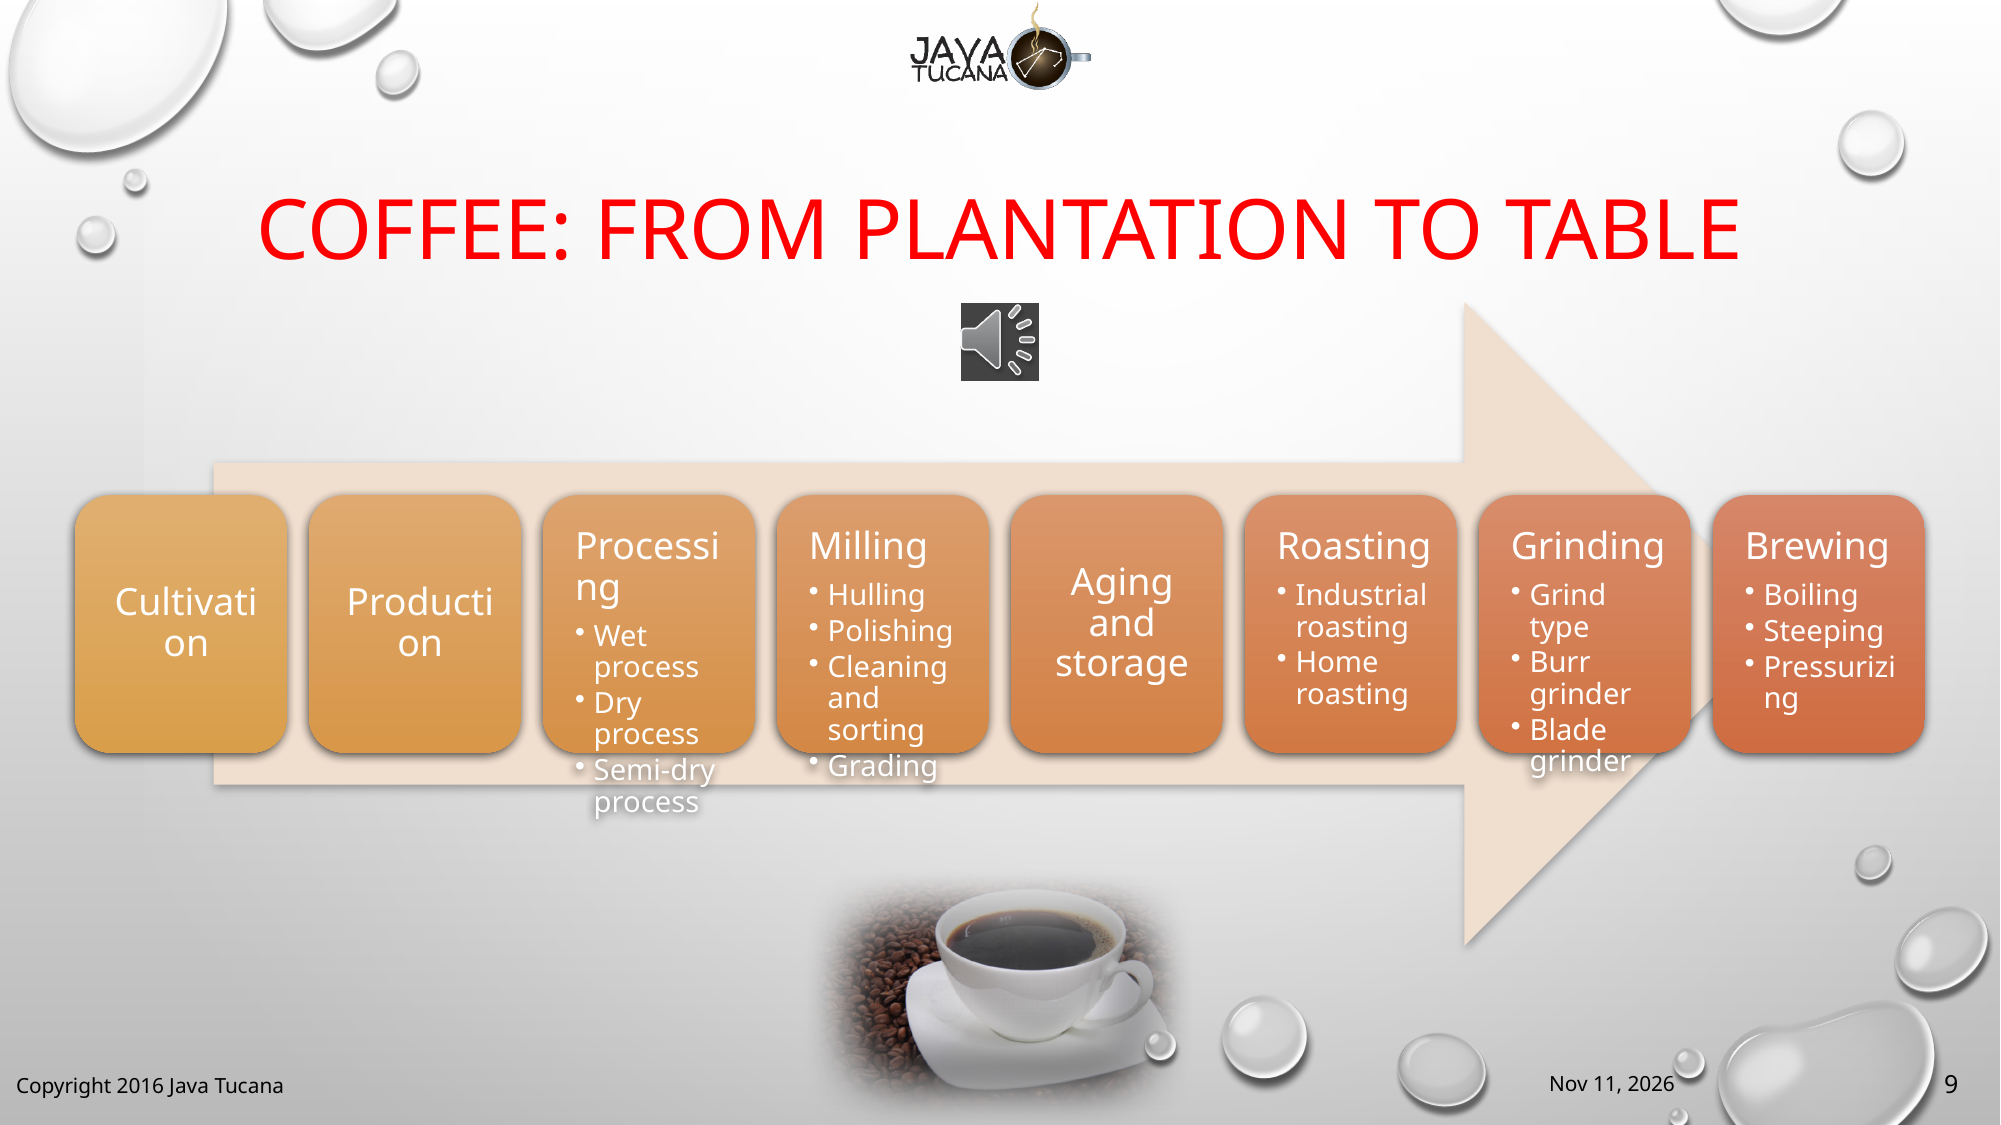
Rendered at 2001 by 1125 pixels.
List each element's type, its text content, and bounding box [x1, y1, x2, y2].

picture [0, 0, 2001, 1125]
title Coffee: From plantation to table [149, 101, 1851, 301]
slide_number 9 [1848, 1055, 1974, 1116]
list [74, 301, 1926, 946]
slide_number 5-May-16 [1239, 1055, 1690, 1116]
footer Copyright 2016 Java Tucana [1, 1055, 1096, 1116]
